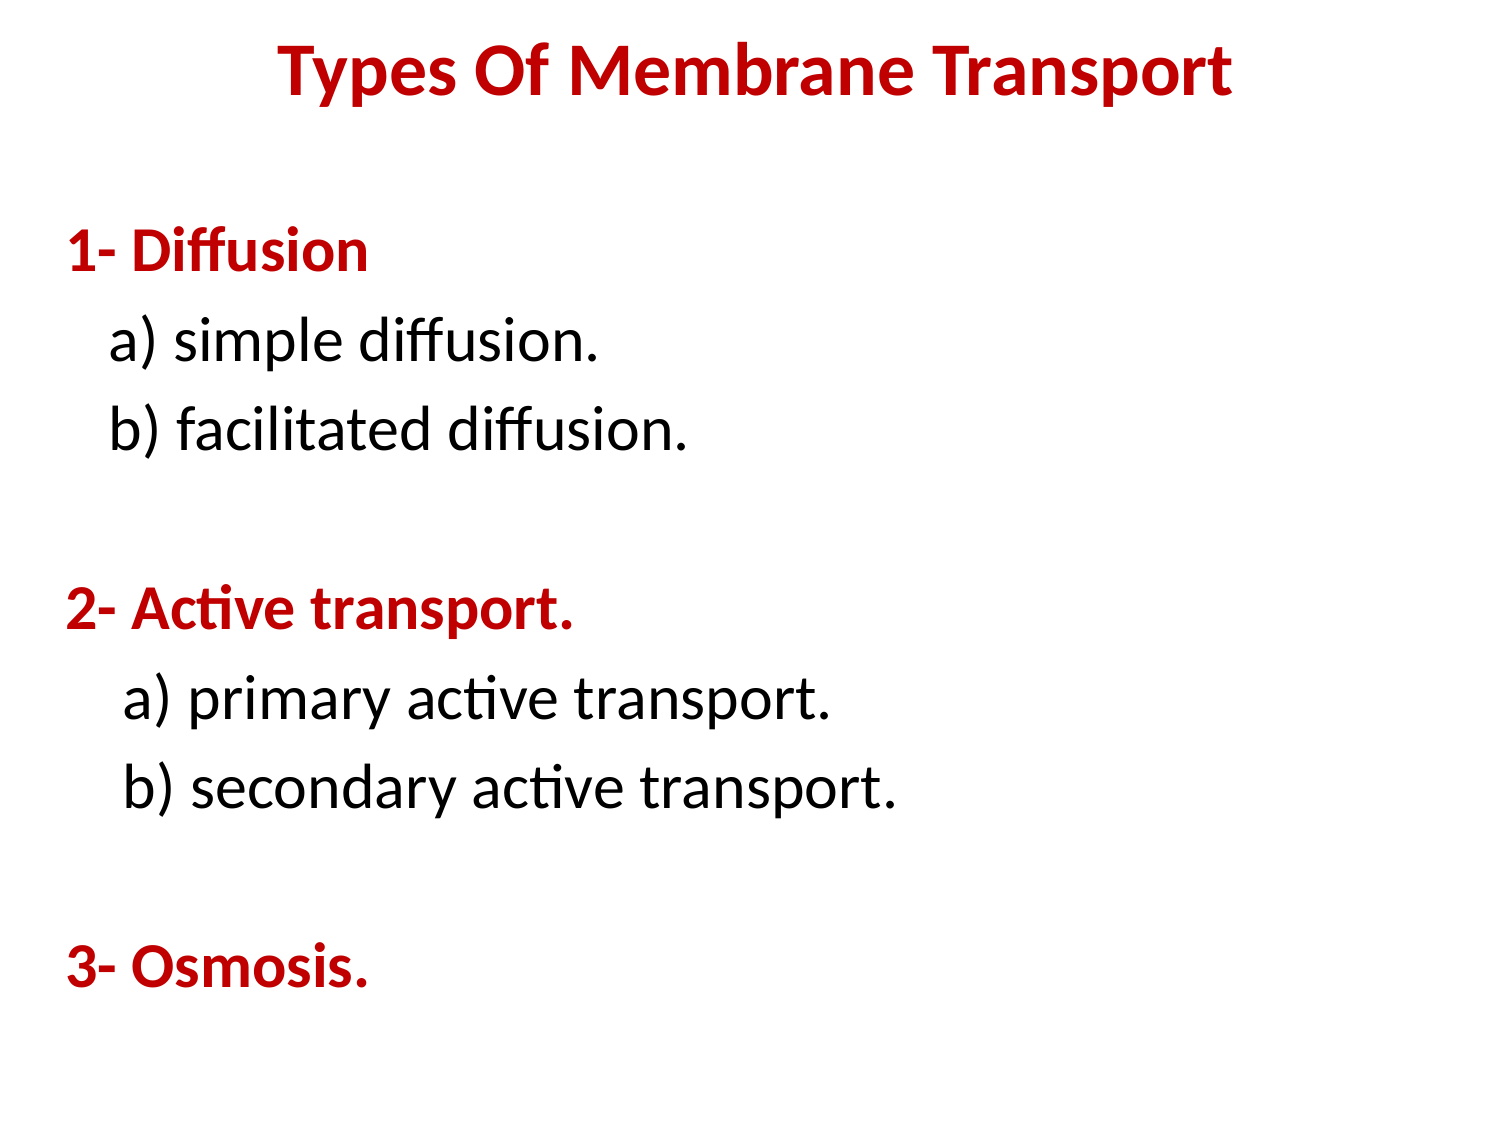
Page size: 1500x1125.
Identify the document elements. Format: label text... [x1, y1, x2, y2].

list 1- Diffusion a) simple diffusion. b) facilitated diffusion. 2- Active transport. a) primary active transport. b) secondary active transport. 3- Osmosis. [50, 200, 1475, 1013]
title Types Of Membrane Transport [37, 12, 1475, 119]
